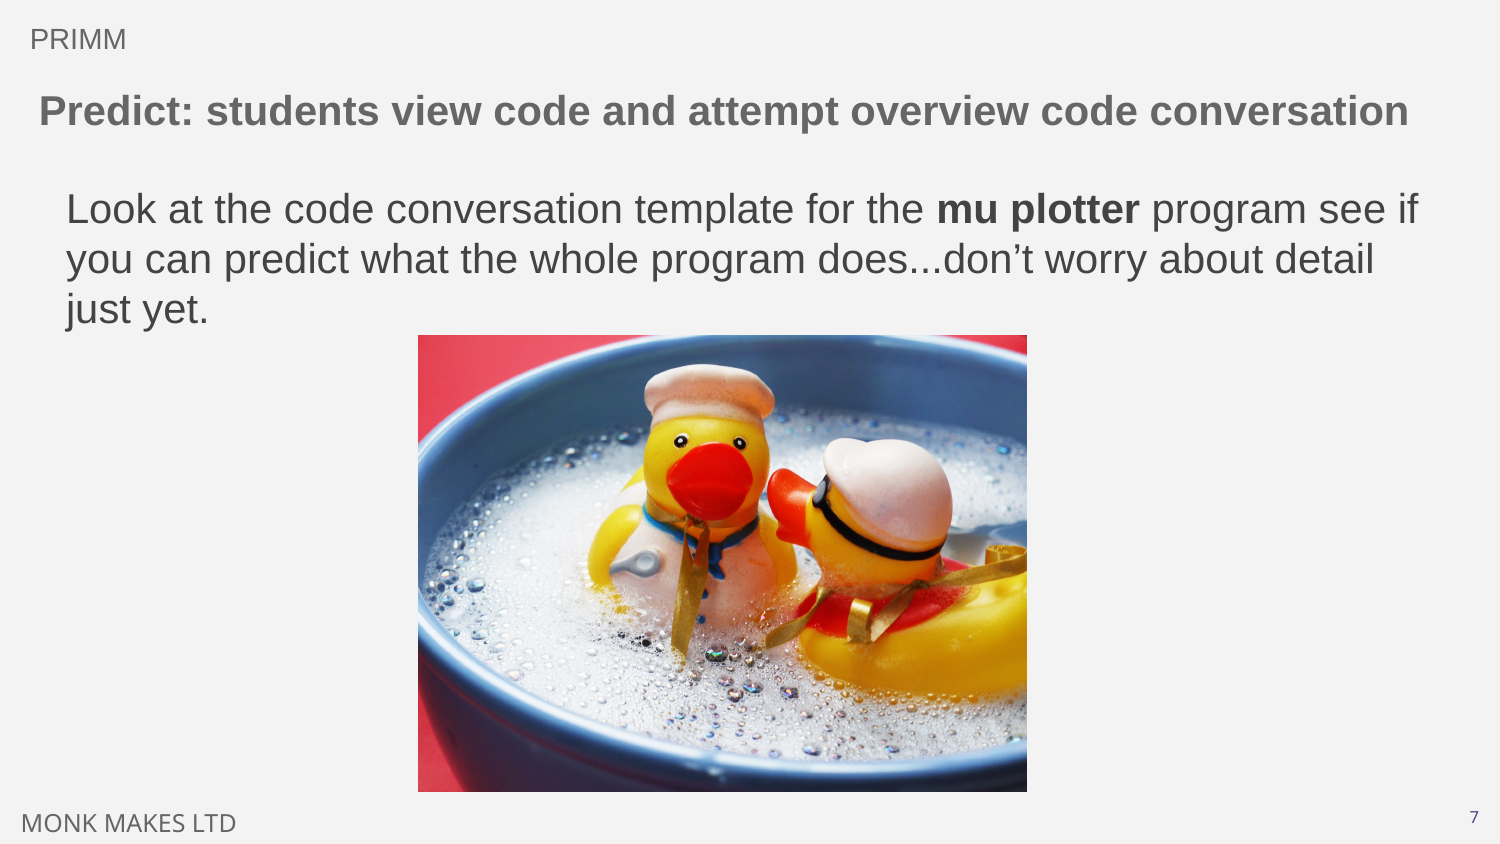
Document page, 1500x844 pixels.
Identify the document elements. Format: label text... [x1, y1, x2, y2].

picture [418, 335, 1027, 793]
slide_number ‹#› [1448, 792, 1500, 844]
text_box Look at the code conversation template for the mu plotter program see if you can predict what the whole program does...don’t worry about detail just yet. [51, 166, 1438, 318]
subtitle PRIMM [14, 0, 1500, 52]
title Predict: students view code and attempt overview code conversation [24, 52, 1477, 167]
